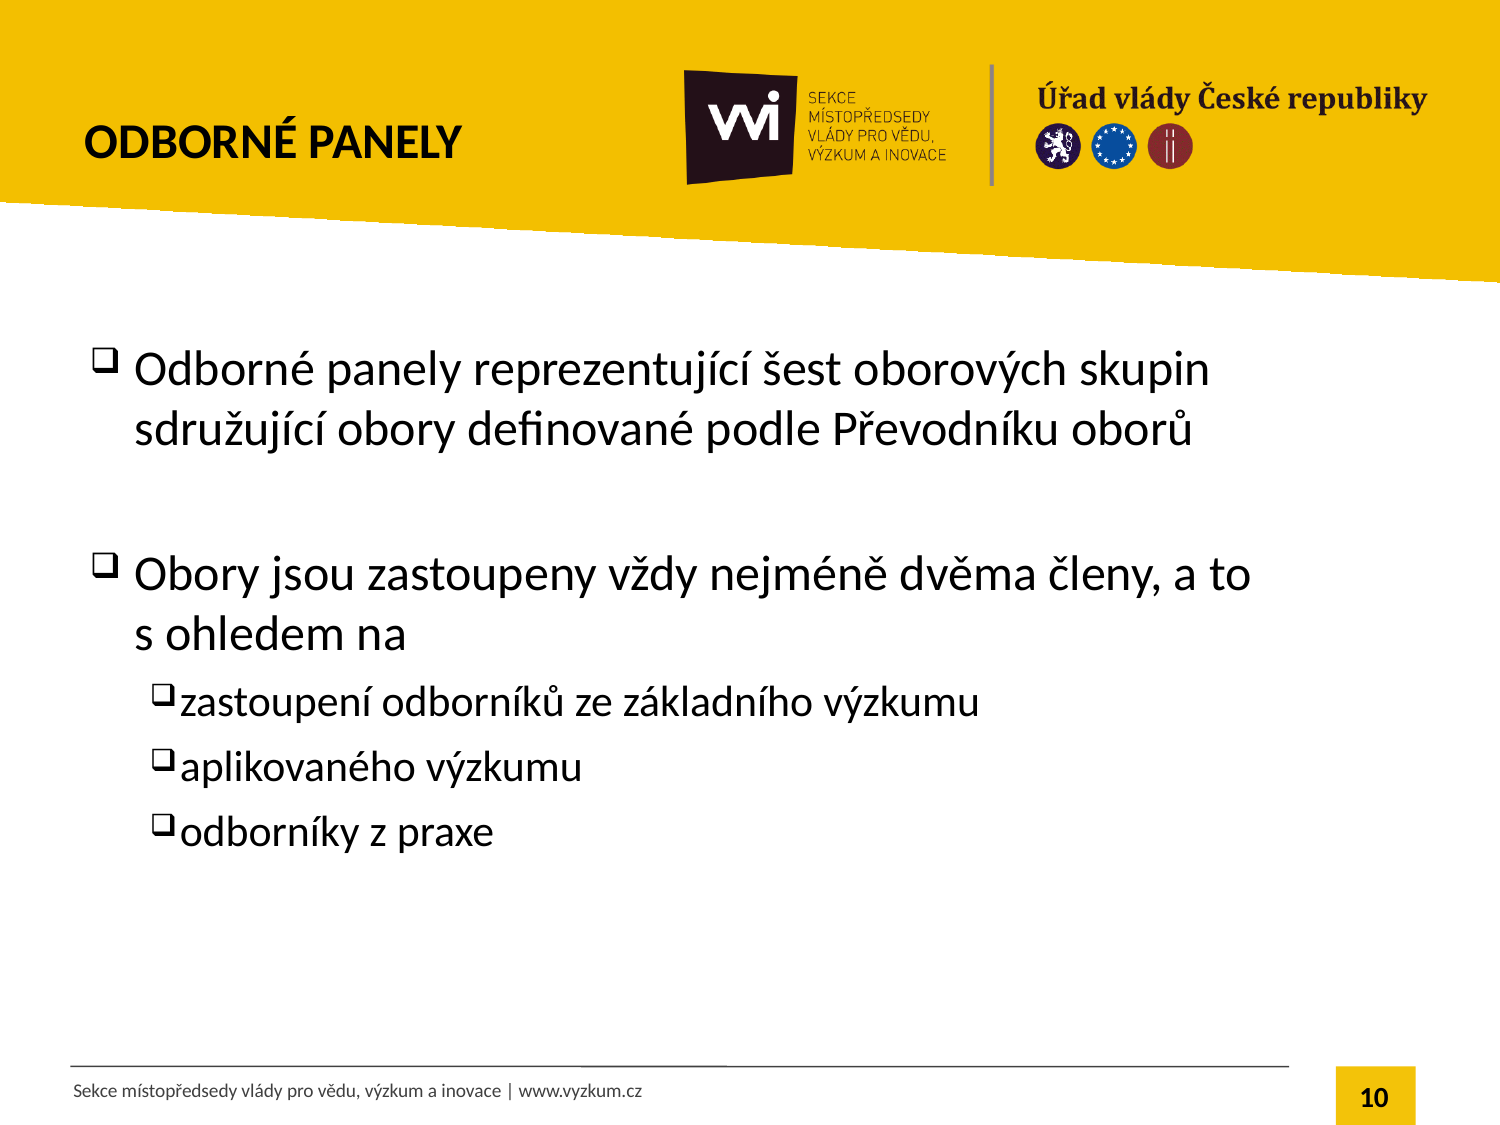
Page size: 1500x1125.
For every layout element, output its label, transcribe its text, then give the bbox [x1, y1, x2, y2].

list Odborné panely reprezentující šest oborových skupin sdružující obory definované podle Převodníku oborů Obory jsou zastoupeny vždy nejméně dvěma členy, a to s ohledem na zastoupení odborníků ze základního výzkumu aplikovaného výzkumu odborníky z praxe [75, 328, 1418, 985]
title Odborné panely [70, 93, 633, 176]
picture [0, 0, 1500, 284]
slide_number 10 [1324, 1066, 1425, 1125]
